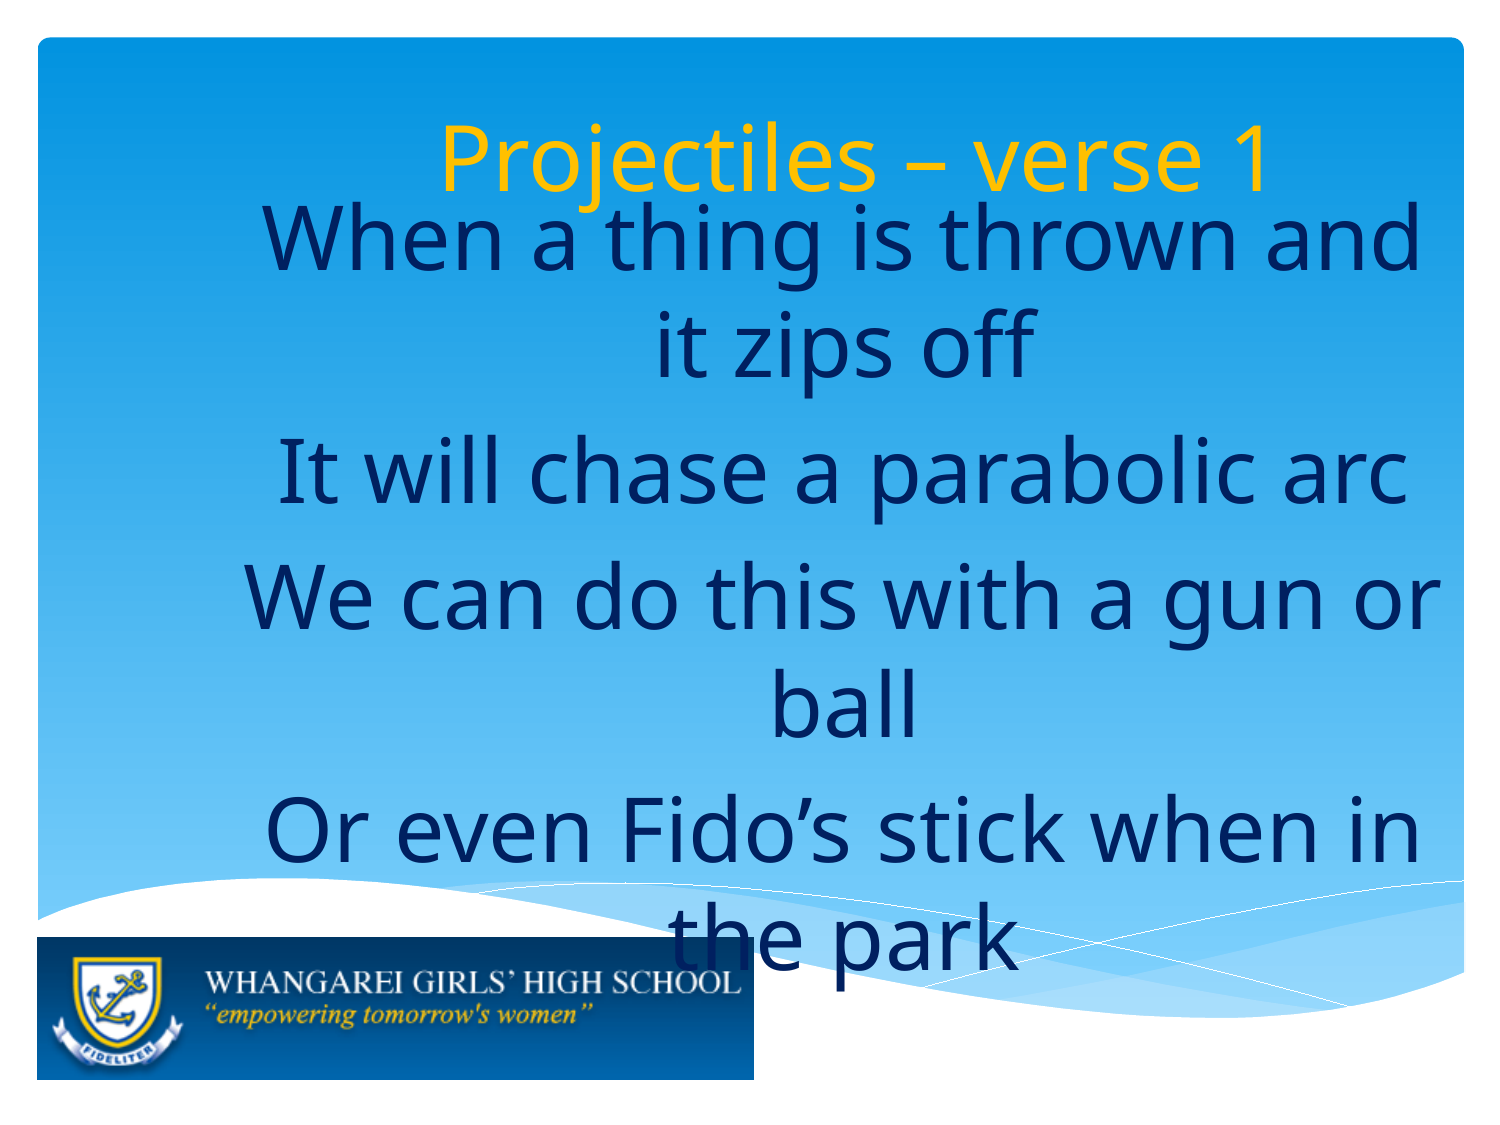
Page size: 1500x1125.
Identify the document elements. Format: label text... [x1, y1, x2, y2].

text_box When a thing is thrown and it zips off It will chase a parabolic arc We can do this with a gun or ball Or even Fido’s stick when in the park [218, 172, 1471, 1000]
text_box Projectiles – verse 1 [253, 0, 1466, 172]
picture [37, 937, 754, 1080]
